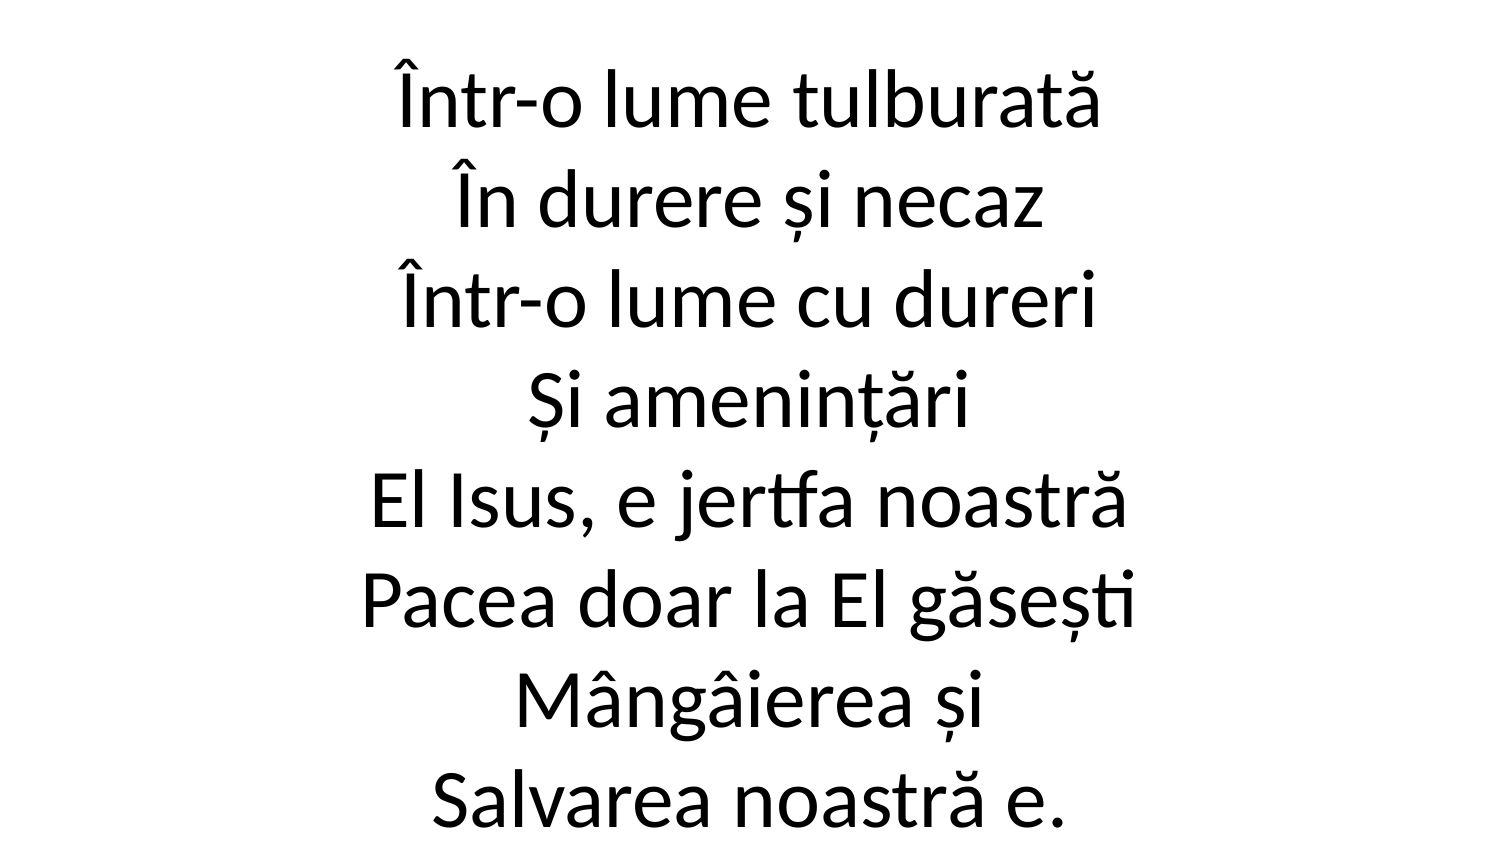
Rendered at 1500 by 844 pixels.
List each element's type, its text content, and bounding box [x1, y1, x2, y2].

text_box Într-o lume tulburată În durere și necaz Într-o lume cu dureri Și amenințări El Isus, e jertfa noastră Pacea doar la El găsești Mângâierea și Salvarea noastră e. [345, 0, 1155, 844]
